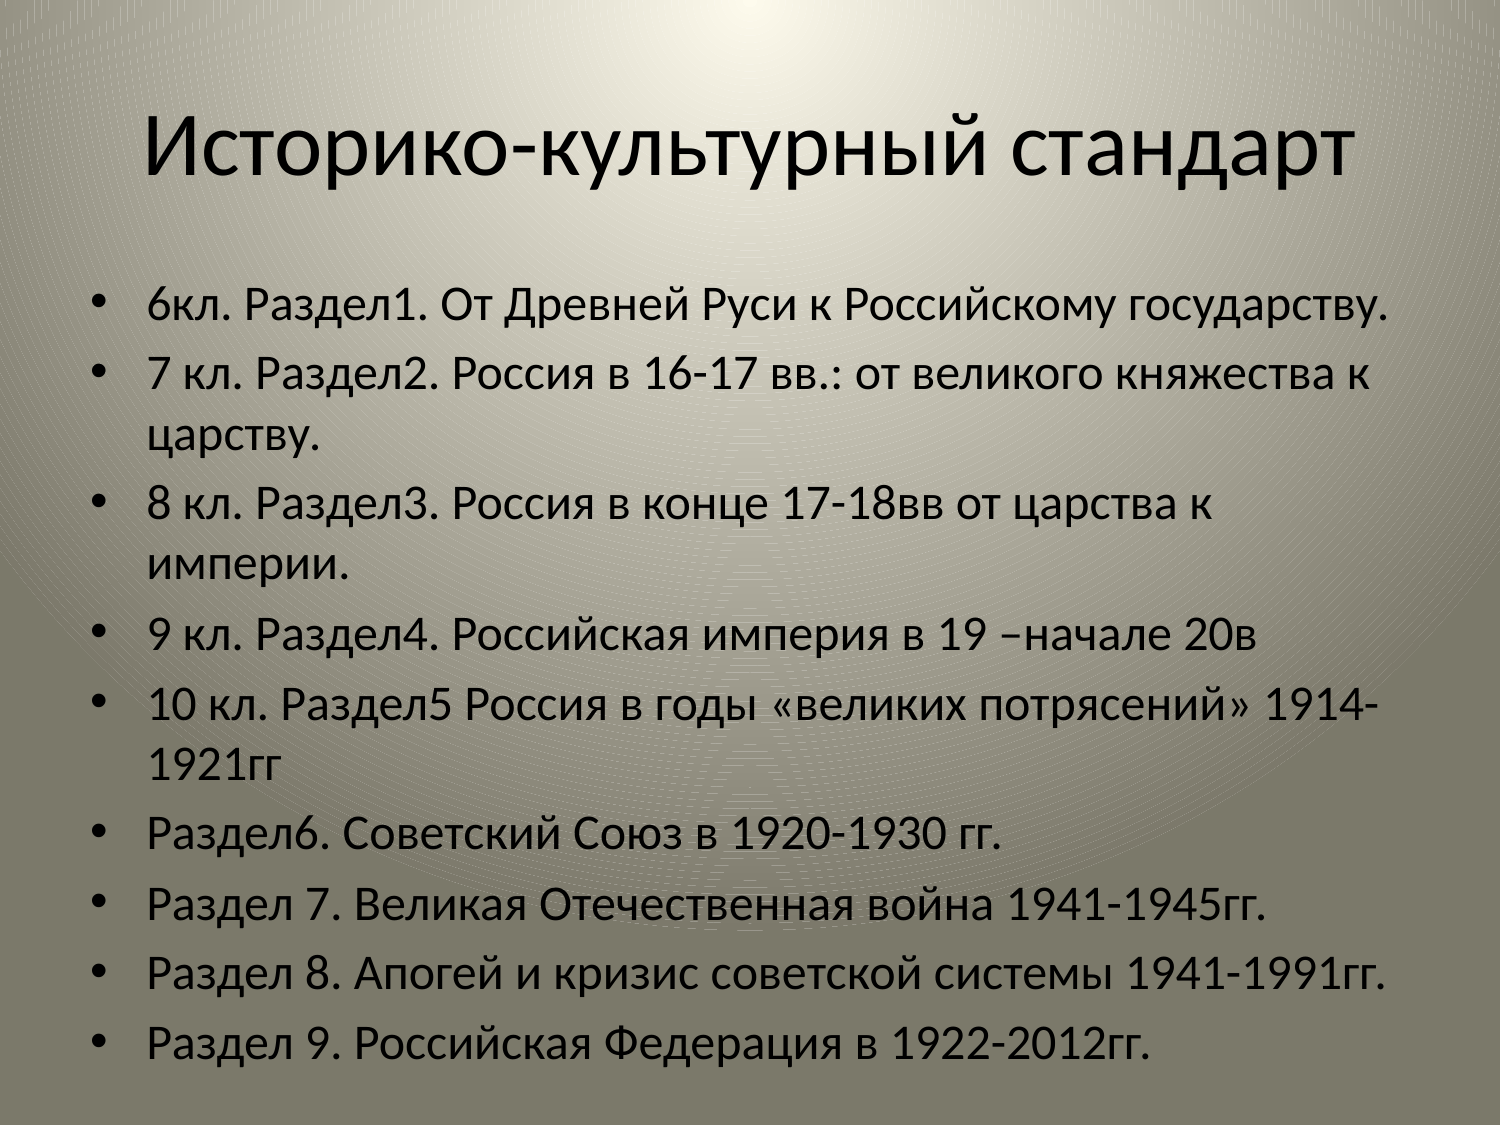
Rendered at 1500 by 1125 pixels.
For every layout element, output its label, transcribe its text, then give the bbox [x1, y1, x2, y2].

list 6кл. Раздел1. От Древней Руси к Российскому государству. 7 кл. Раздел2. Россия в 16-17 вв.: от великого княжества к царству. 8 кл. Раздел3. Россия в конце 17-18вв от царства к империи. 9 кл. Раздел4. Российская империя в 19 –начале 20в 10 кл. Раздел5 Россия в годы «великих потрясений» 1914-1921гг Раздел6. Советский Союз в 1920-1930 гг. Раздел 7. Великая Отечественная война 1941-1945гг. Раздел 8. Апогей и кризис советской системы 1941-1991гг. Раздел 9. Российская Федерация в 1922-2012гг. [75, 262, 1425, 1005]
title Историко-культурный стандарт [75, 45, 1425, 233]
